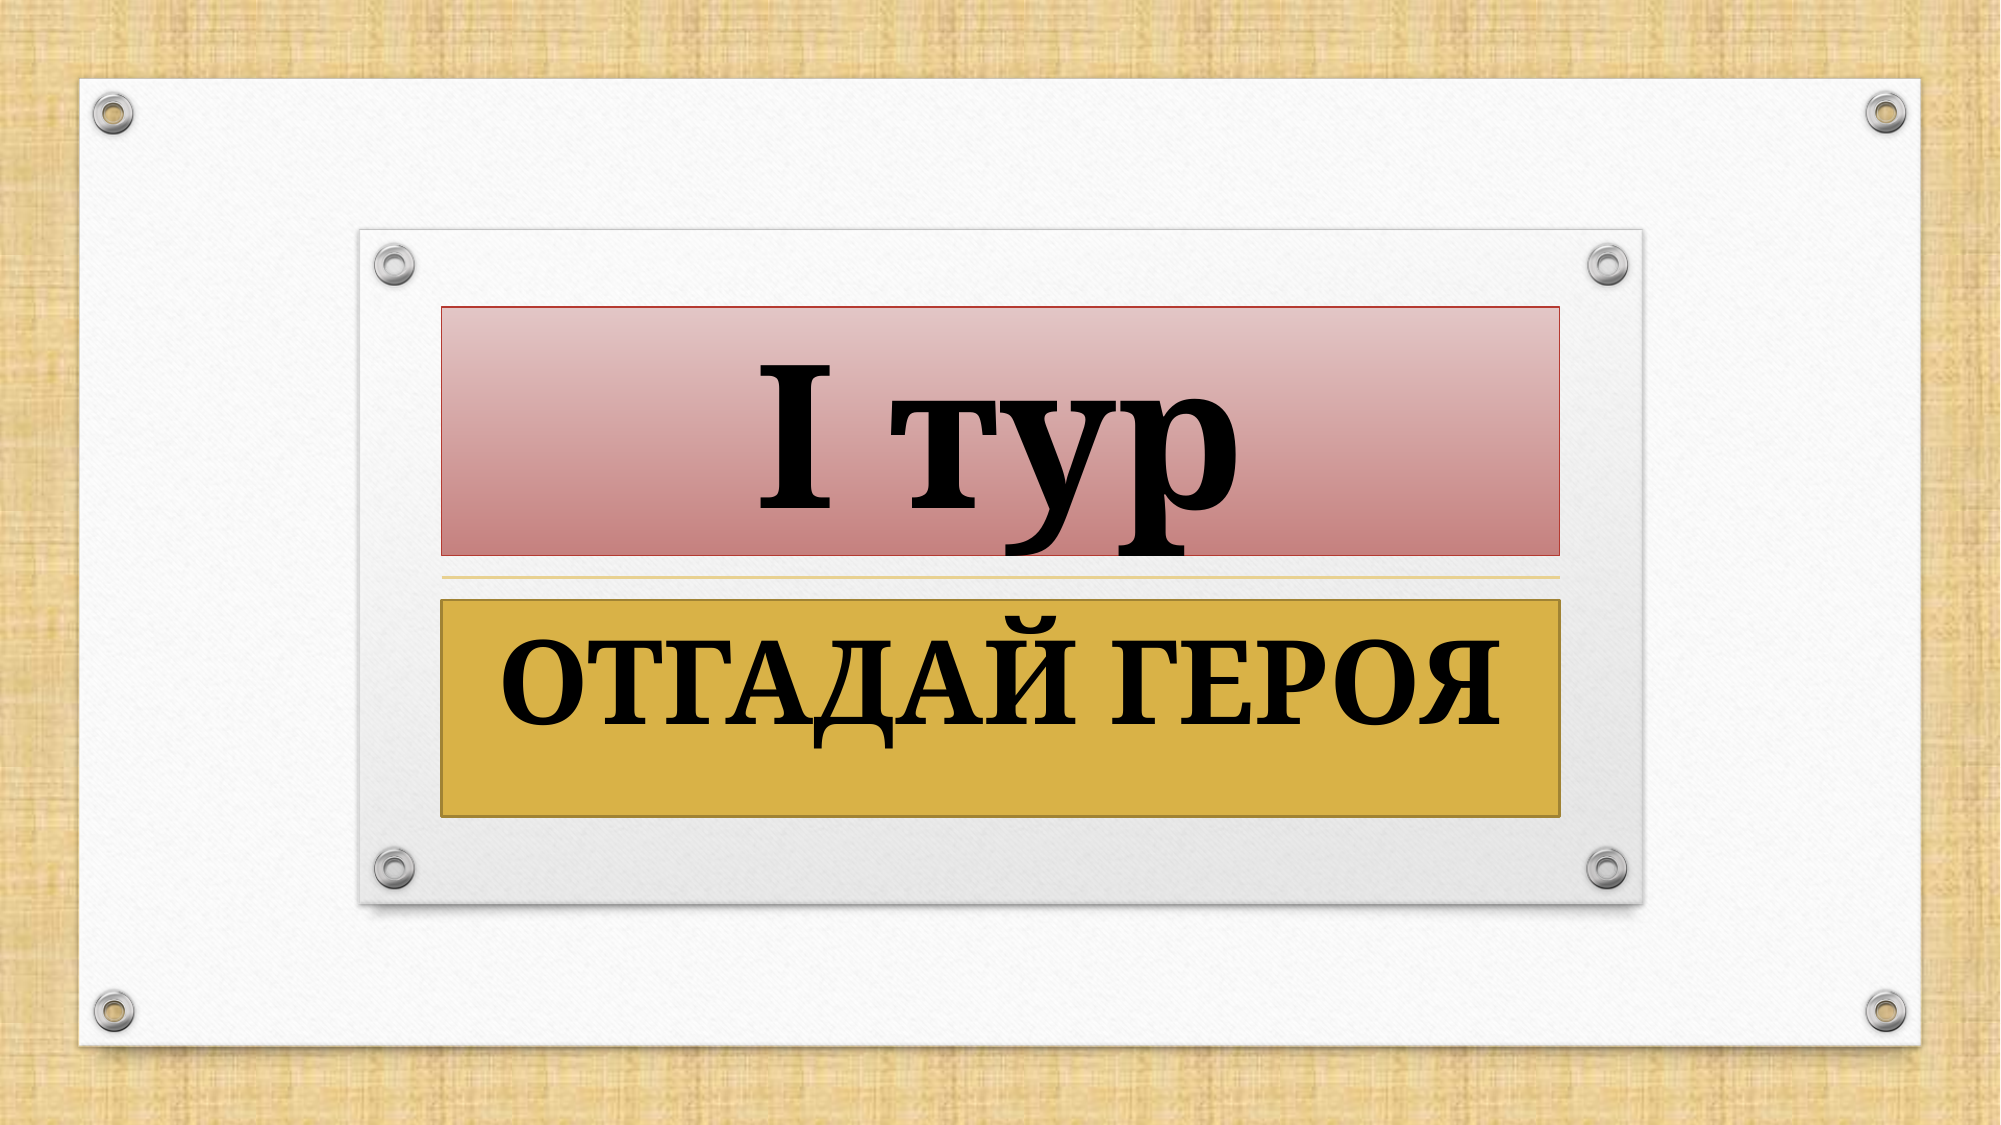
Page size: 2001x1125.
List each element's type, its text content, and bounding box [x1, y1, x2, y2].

picture [0, 0, 2001, 1125]
subtitle ОТГАДАЙ ГЕРОЯ [440, 599, 1561, 818]
title I тур [441, 306, 1560, 556]
